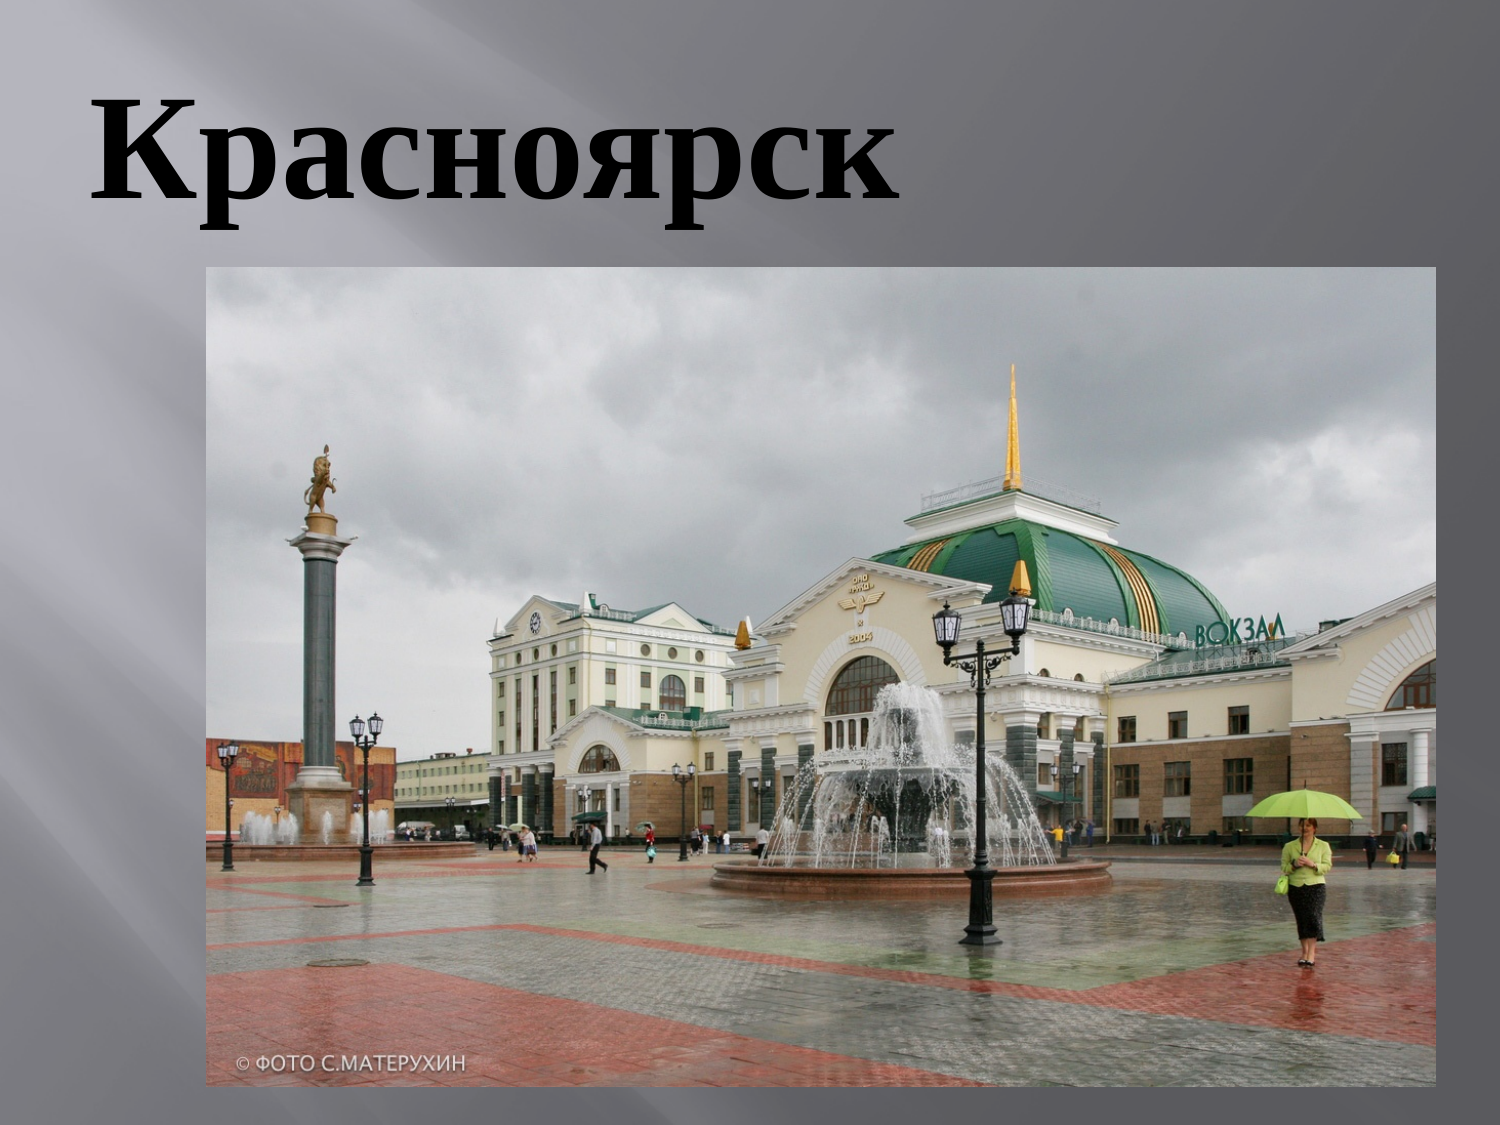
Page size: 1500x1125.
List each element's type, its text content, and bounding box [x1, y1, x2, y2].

title Красноярск [75, 45, 1425, 233]
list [206, 266, 1436, 1087]
